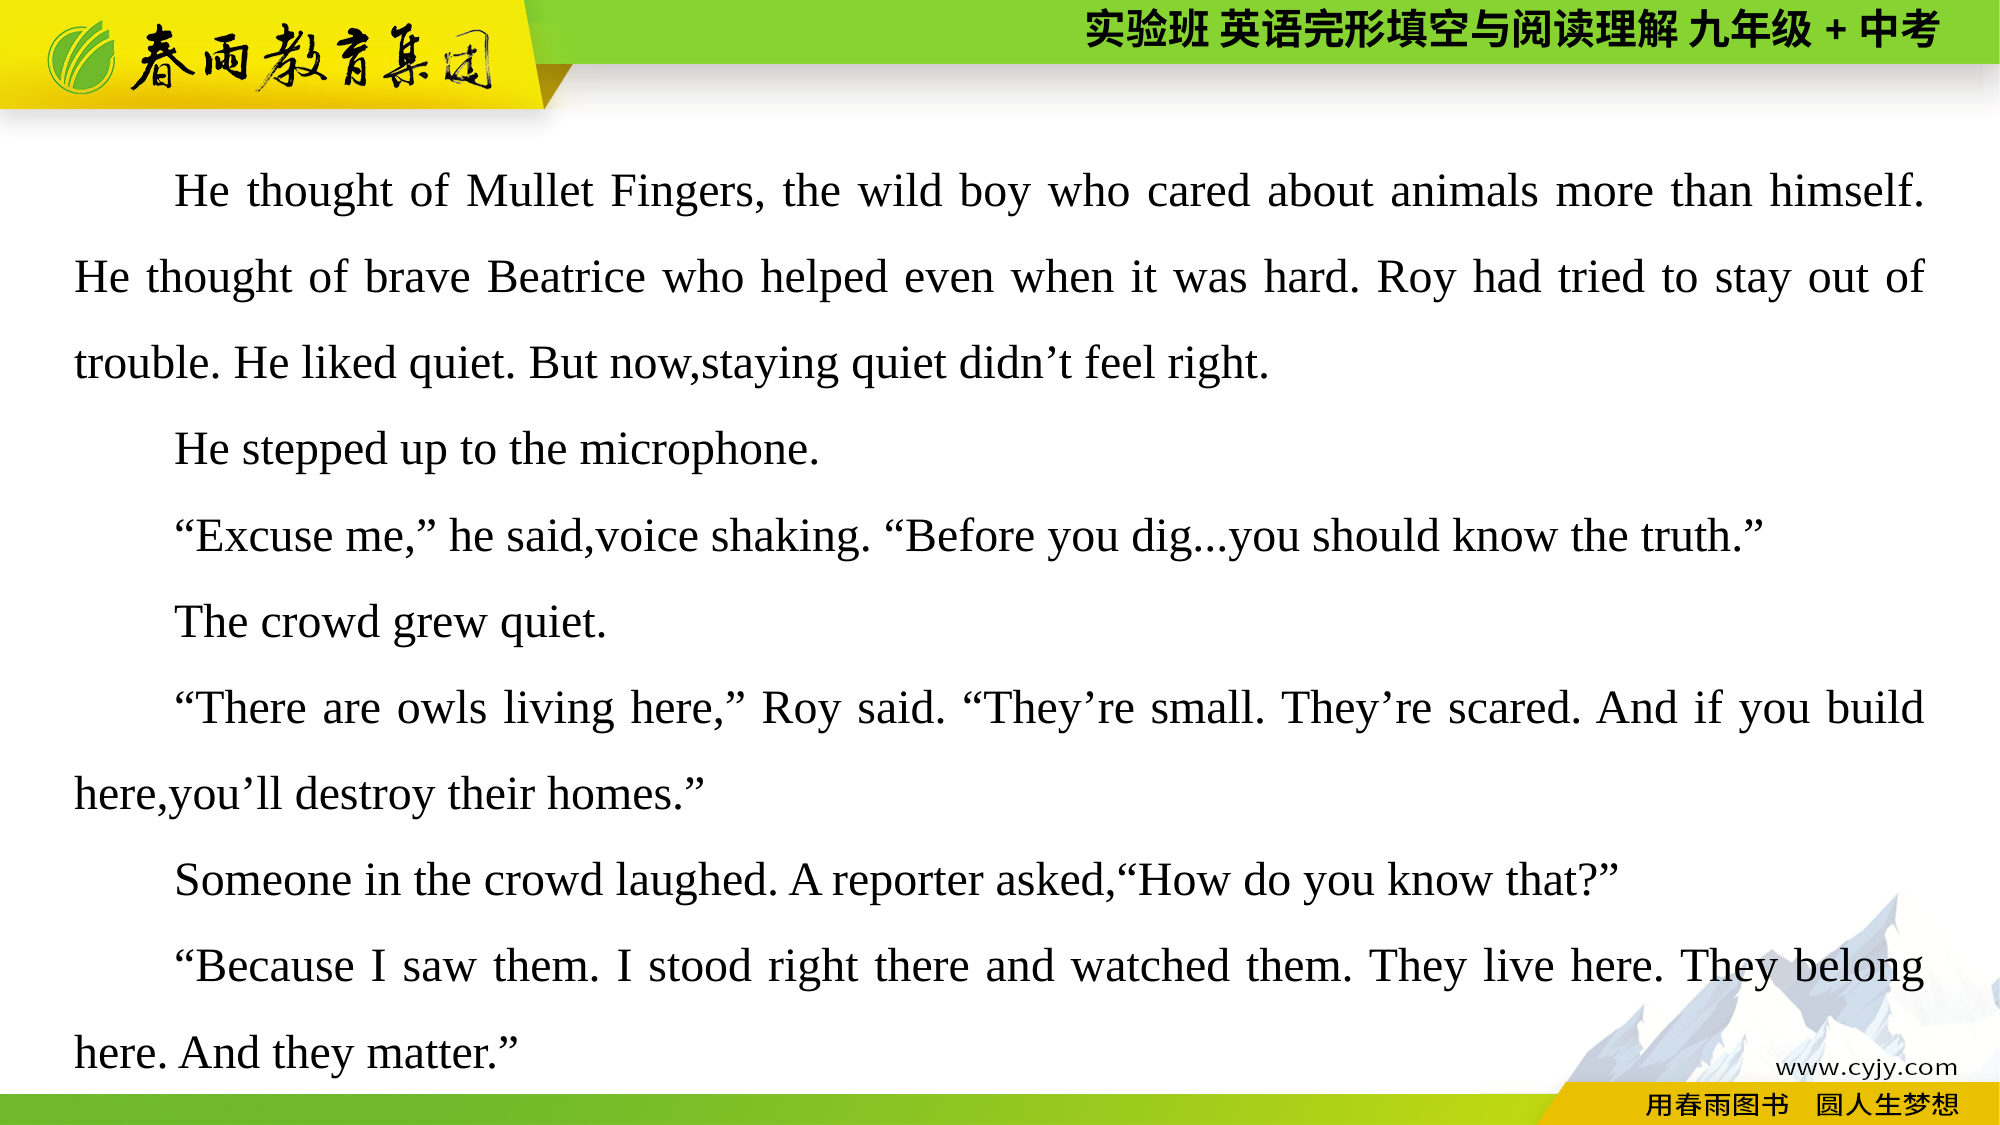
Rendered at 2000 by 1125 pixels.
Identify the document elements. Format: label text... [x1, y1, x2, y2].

picture [0, 0, 2000, 1125]
list He thought of Mullet Fingers, the wild boy who cared about animals more than himself. He thought of brave Beatrice who helped even when it was hard. Roy had tried to stay out of trouble. He liked quiet. But now,staying quiet didn’t feel right. He stepped up to the microphone. “Excuse me,” he said,voice shaking. “Before you dig...you should know the truth.” The crowd grew quiet. “There are owls living here,” Roy said. “They’re small. They’re scared. And if you build here,you’ll destroy their homes.” Someone in the crowd laughed. A reporter asked,“How do you know that?” “Because I saw them. I stood right there and watched them. They live here. They belong here. And they matter.” [59, 122, 1944, 1096]
